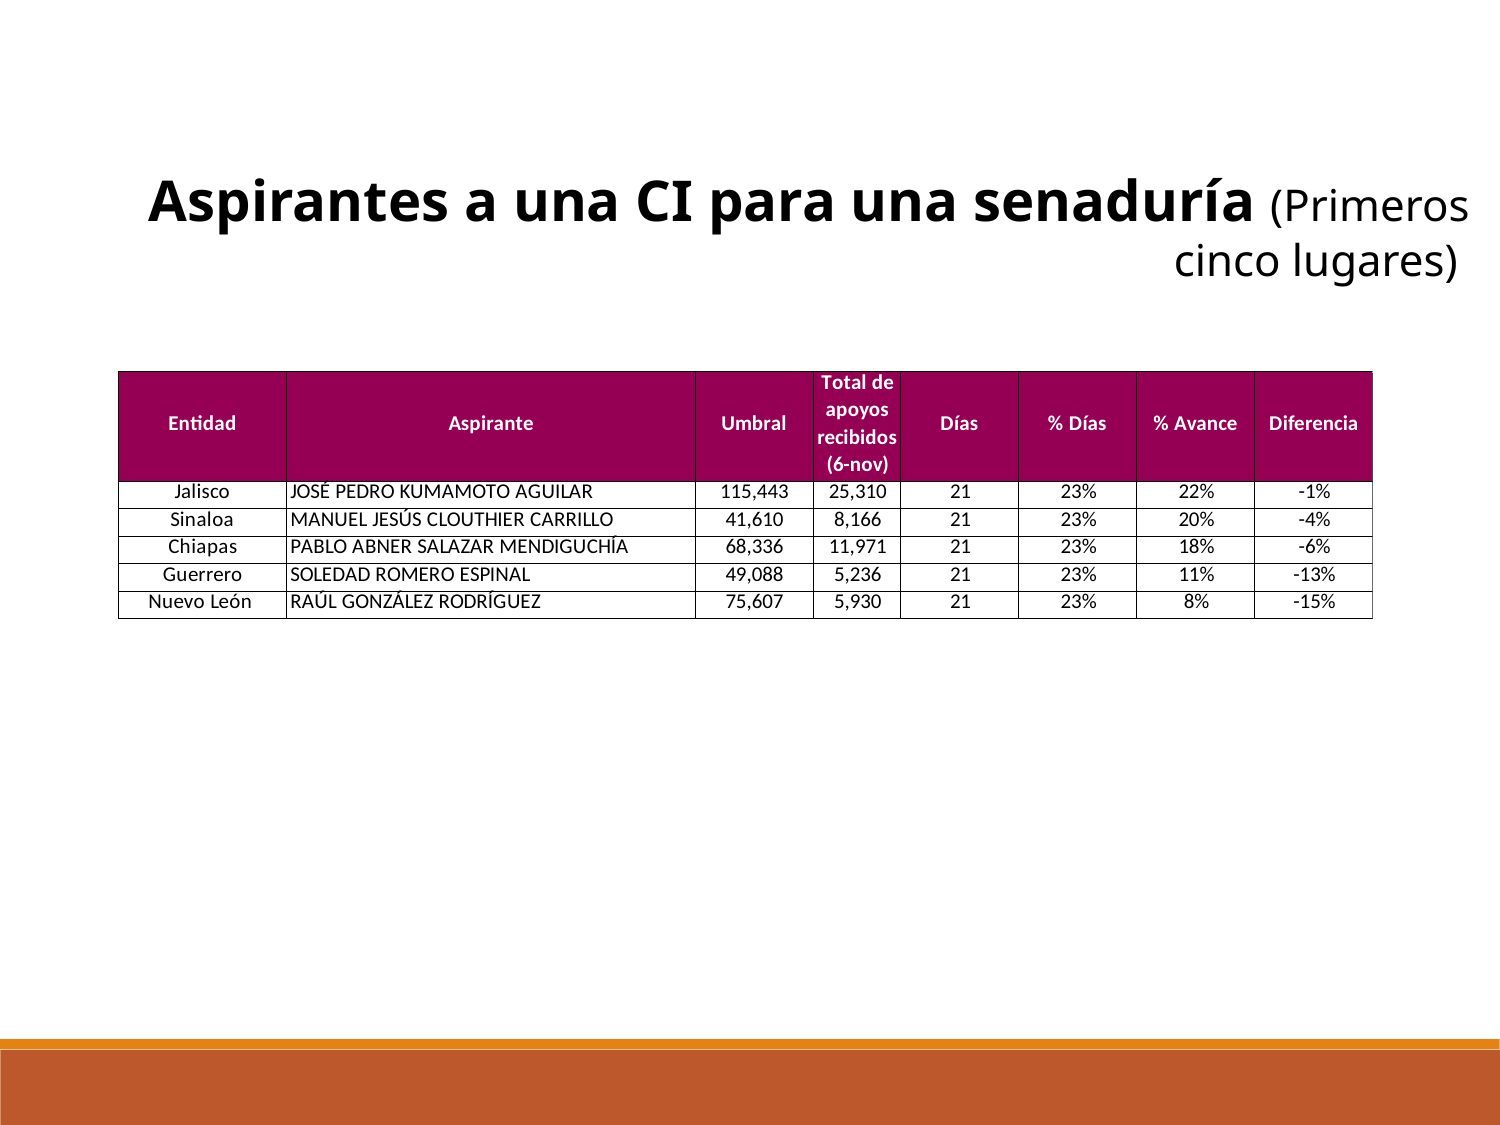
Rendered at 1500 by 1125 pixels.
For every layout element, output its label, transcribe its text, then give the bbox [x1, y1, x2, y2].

text_box Aspirantes a una CI para una senaduría (Primeros cinco lugares) [80, 157, 1485, 293]
picture [117, 370, 1374, 620]
